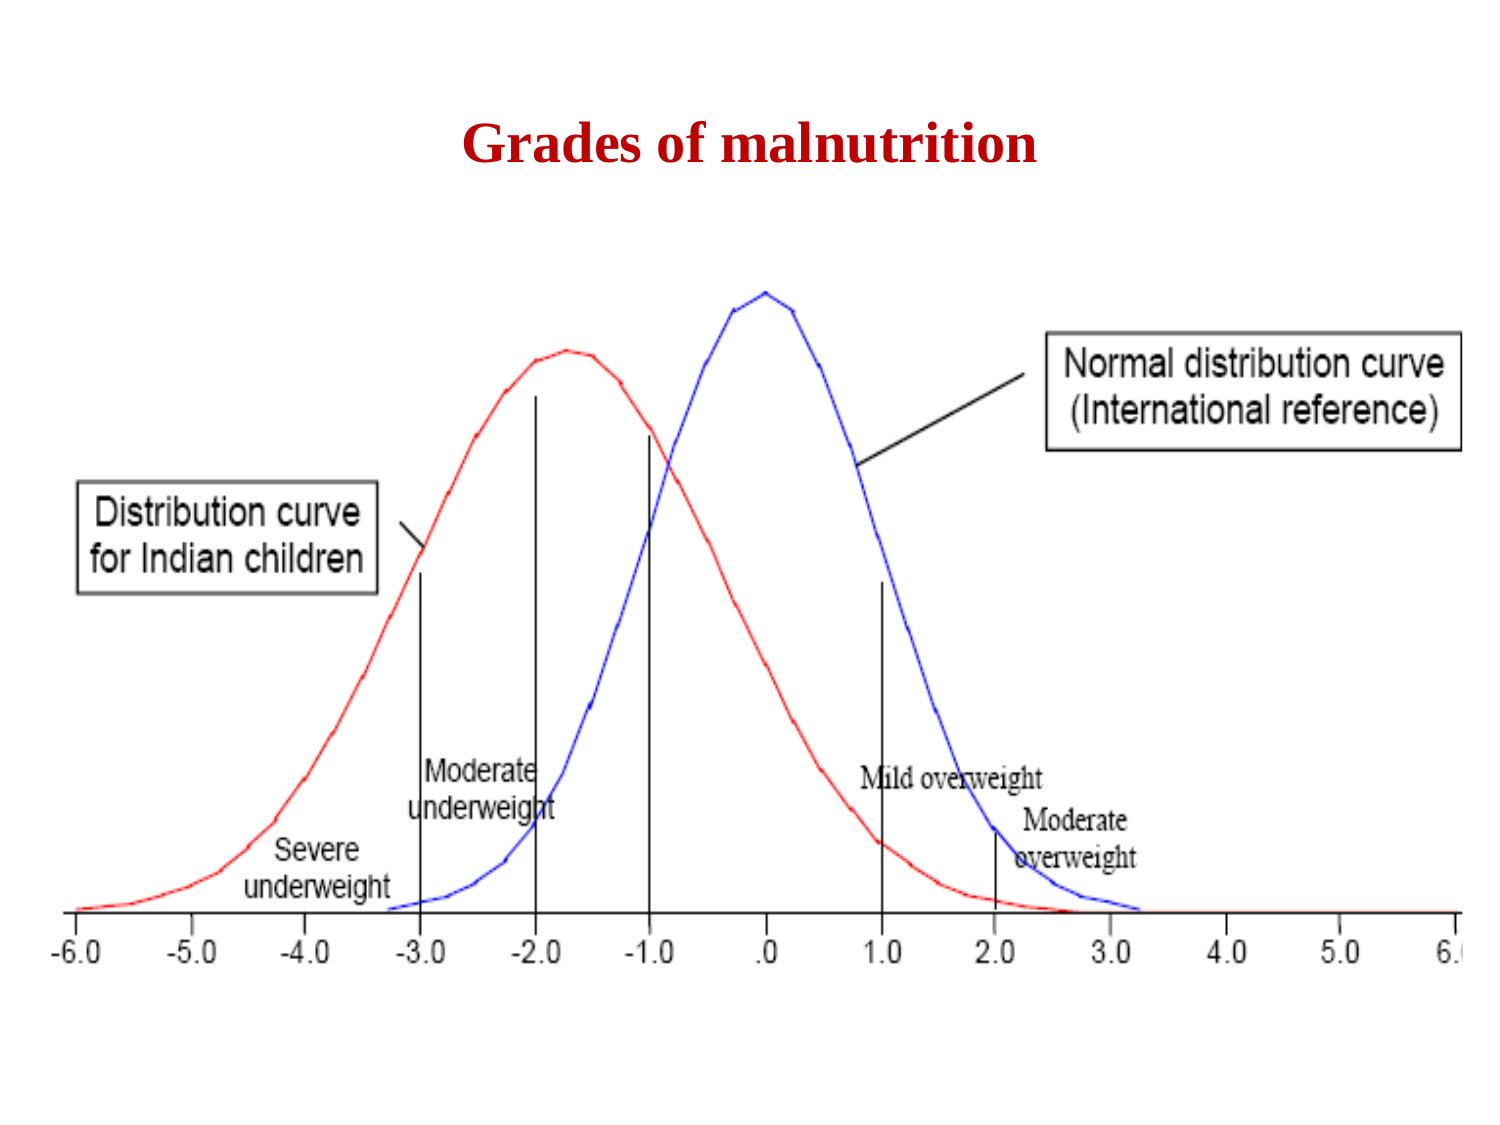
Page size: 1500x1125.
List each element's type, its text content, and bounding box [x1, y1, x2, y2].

title Grades of malnutrition [75, 45, 1425, 233]
picture [49, 237, 1463, 1013]
